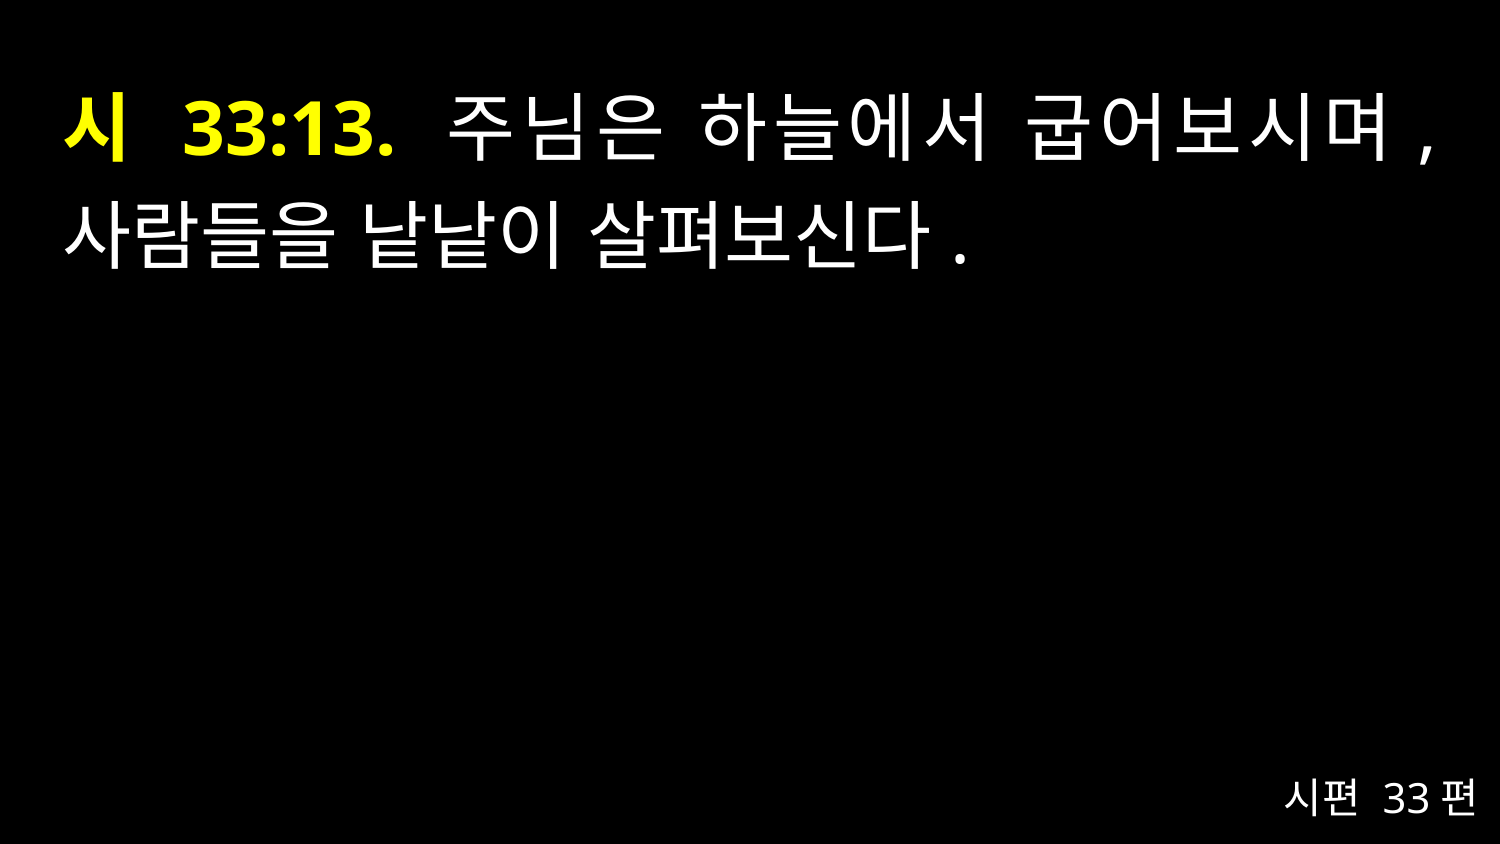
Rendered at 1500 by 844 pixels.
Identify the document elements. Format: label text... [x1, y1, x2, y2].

subtitle 시편 33편 [916, 770, 1500, 844]
title 시 33:13. 주님은 하늘에서 굽어보시며, 사람들을 낱낱이 살펴보신다. [0, 0, 1500, 844]
